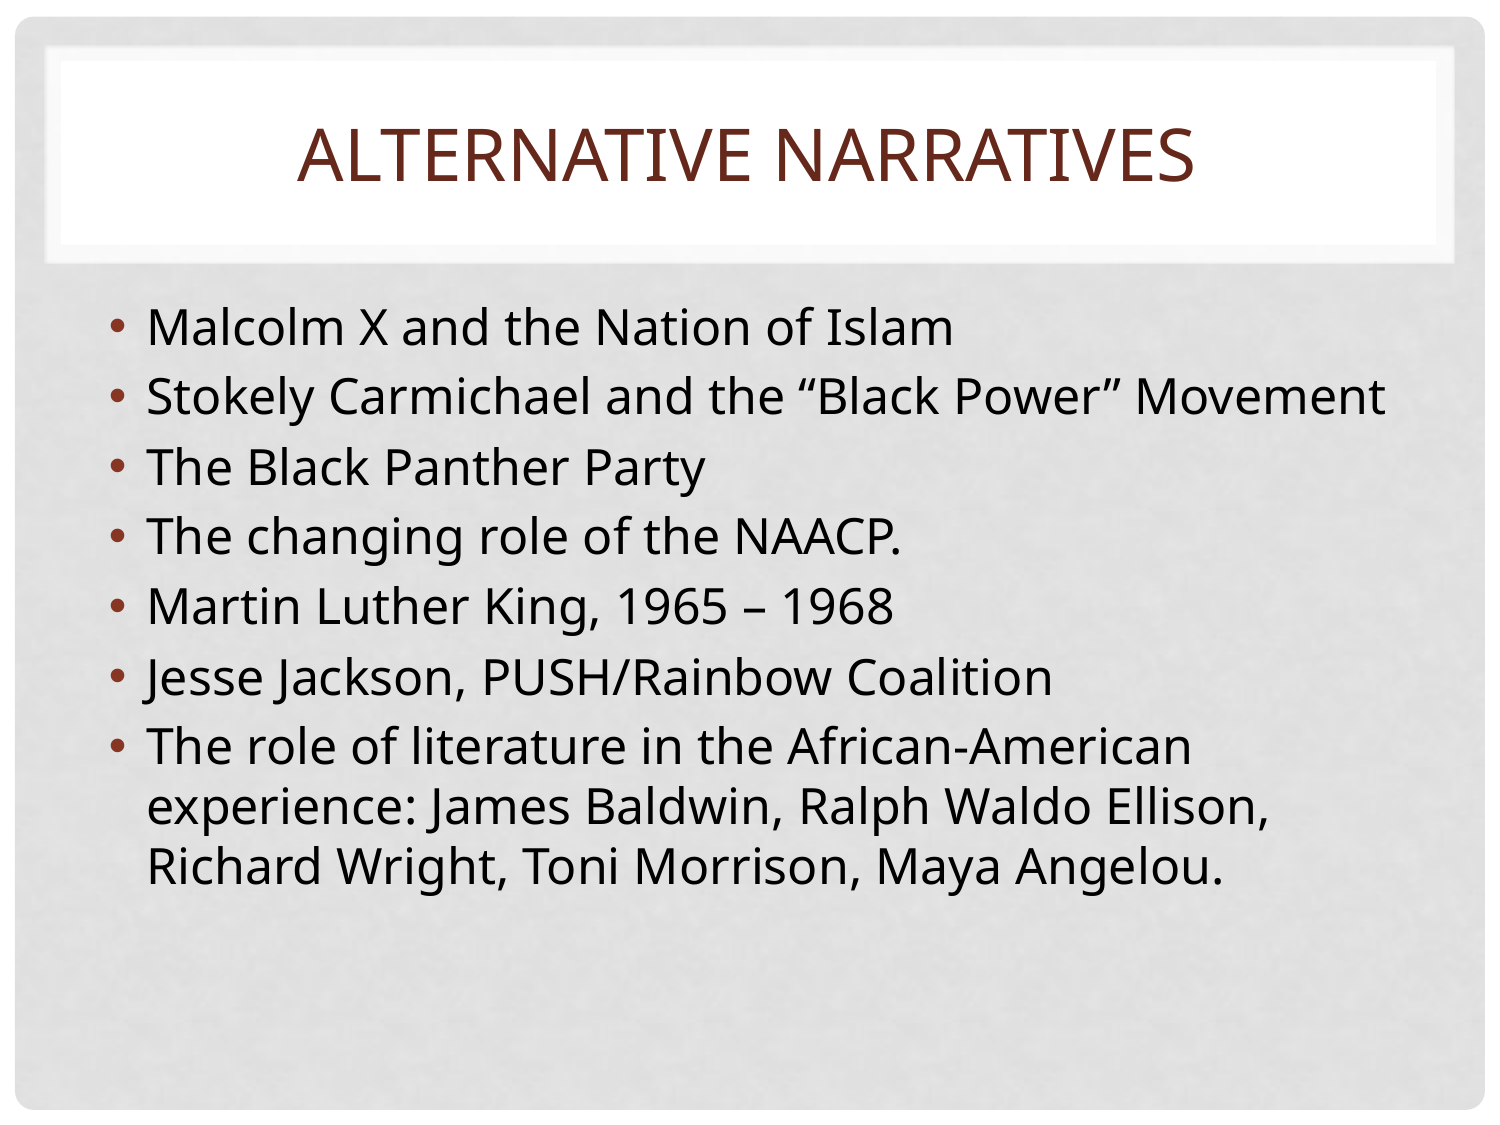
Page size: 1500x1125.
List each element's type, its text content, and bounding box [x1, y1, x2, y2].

list Malcolm X and the Nation of Islam Stokely Carmichael and the “Black Power” Movement The Black Panther Party The changing role of the NAACP. Martin Luther King, 1965 – 1968 Jesse Jackson, PUSH/Rainbow Coalition The role of literature in the African-American experience: James Baldwin, Ralph Waldo Ellison, Richard Wright, Toni Morrison, Maya Angelou. [75, 287, 1425, 1005]
title Alternative narratives [69, 66, 1425, 238]
